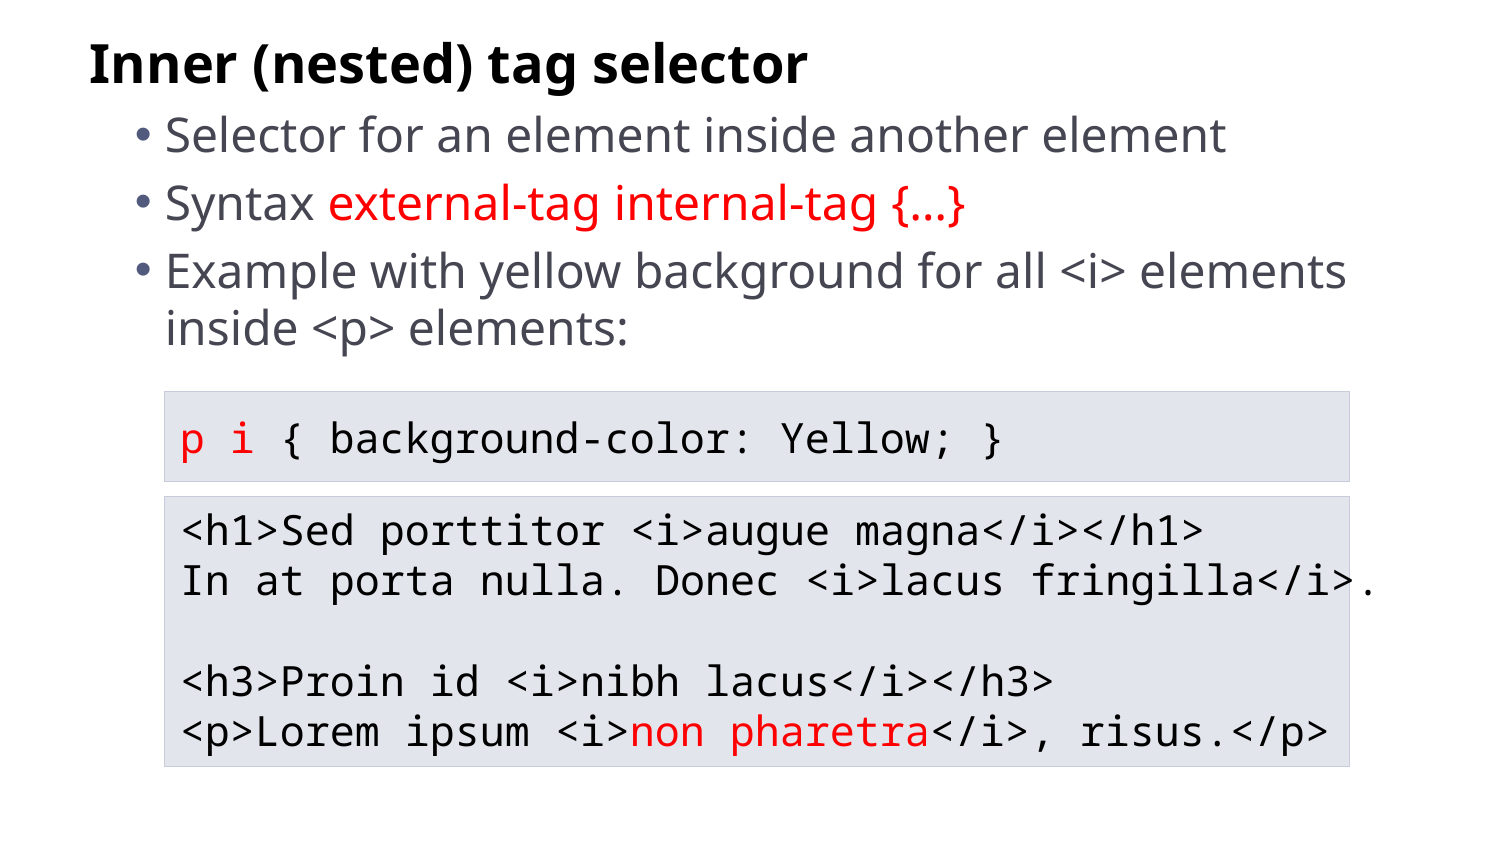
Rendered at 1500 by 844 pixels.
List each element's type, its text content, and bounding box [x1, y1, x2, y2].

text_box p i { background-color: Yellow; } [164, 391, 1350, 482]
list Inner (nested) tag selector Selector for an element inside another element Syntax external-tag internal-tag {…} Example with yellow background for all <i> elements inside <p> elements: [75, 21, 1475, 835]
text_box <h1>Sed porttitor <i>augue magna</i></h1> In at porta nulla. Donec <i>lacus fringilla</i>. <h3>Proin id <i>nibh lacus</i></h3> <p>Lorem ipsum <i>non pharetra</i>, risus.</p> [164, 496, 1350, 767]
